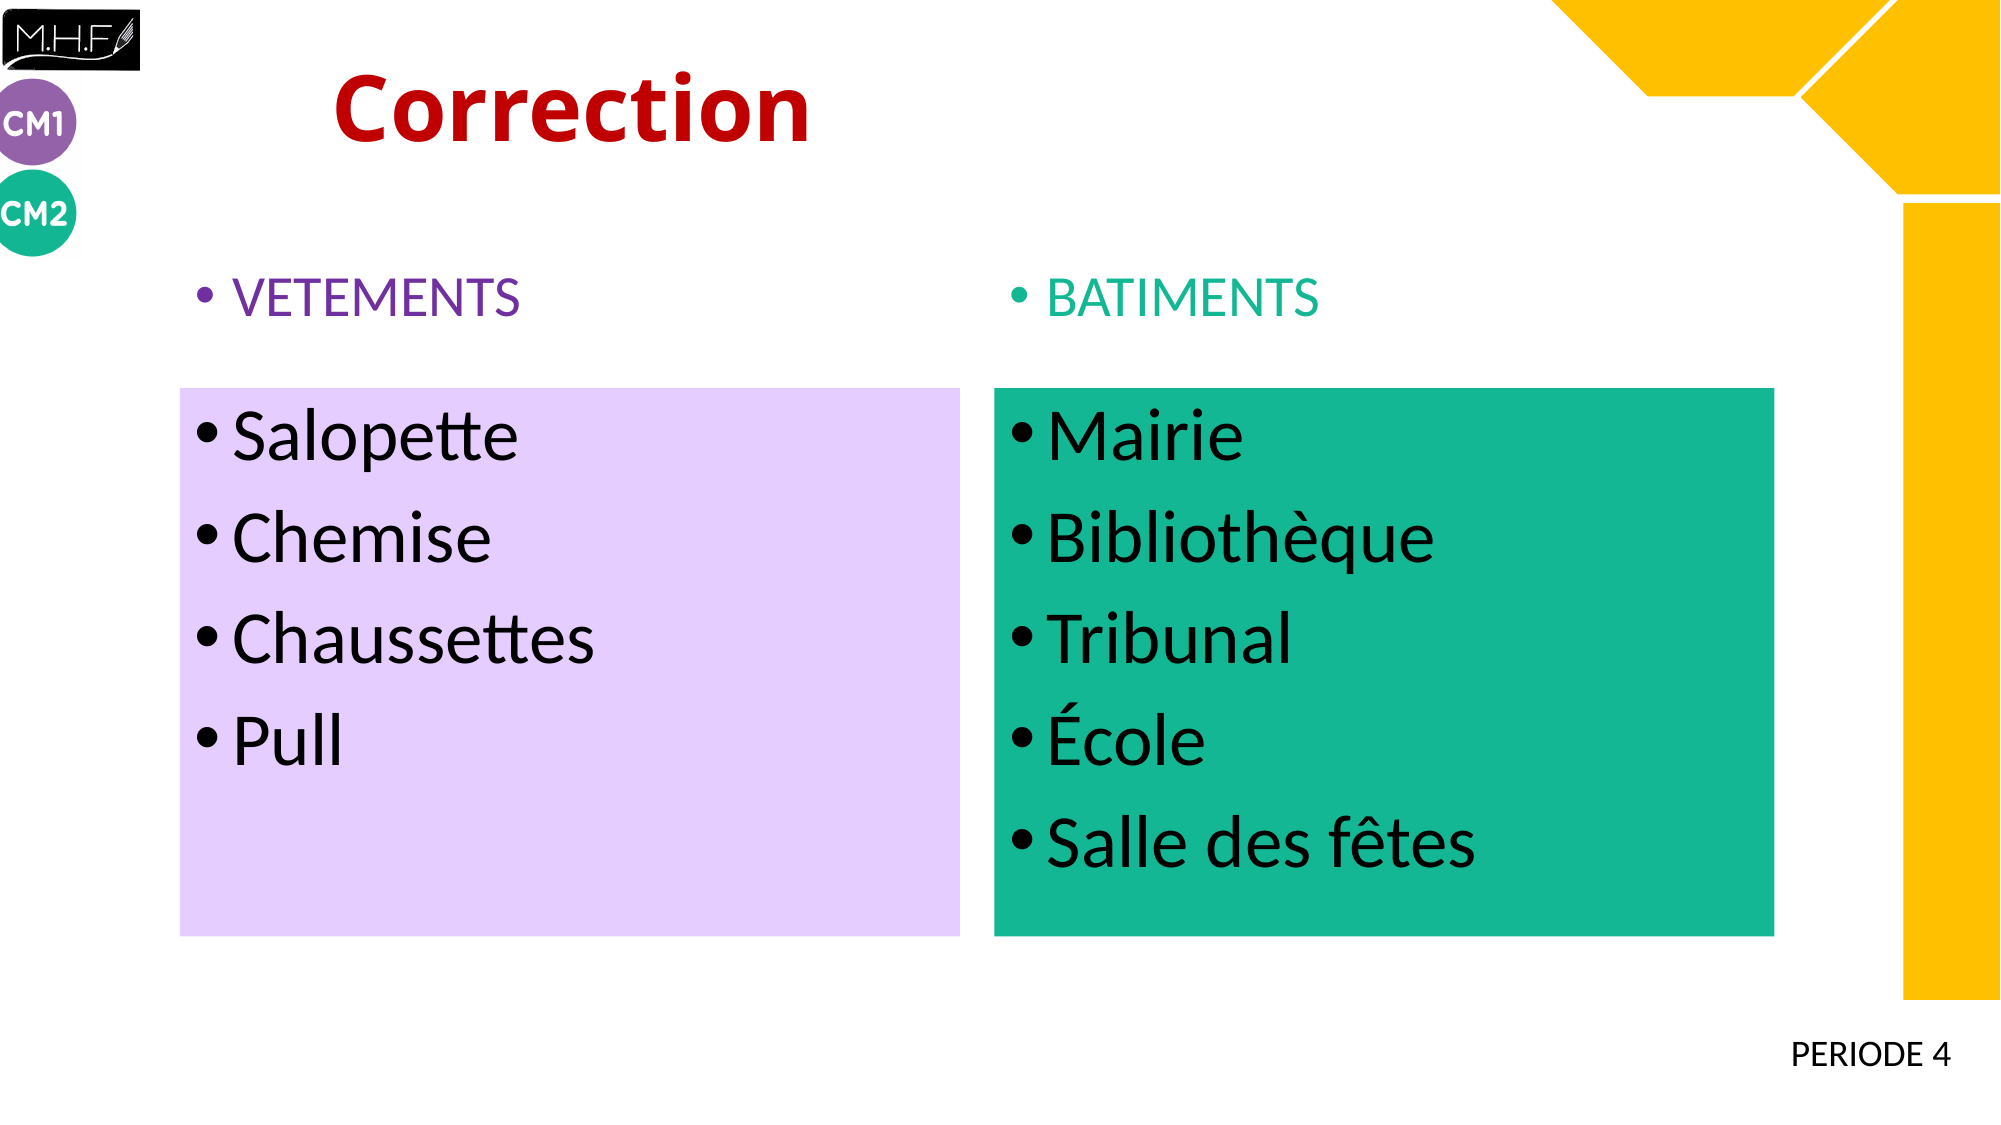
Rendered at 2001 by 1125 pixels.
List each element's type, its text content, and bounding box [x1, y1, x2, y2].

text_box BATIMENTS [994, 258, 1775, 388]
picture [0, 7, 140, 259]
text_box [1549, 0, 1892, 98]
text_box Mairie Bibliothèque Tribunal École Salle des fêtes [994, 388, 1775, 937]
text_box [1799, 0, 2000, 196]
text_box [1902, 202, 2000, 1001]
text_box PERIODE 4 [1362, 1021, 1967, 1125]
text_box VETEMENTS [179, 258, 960, 388]
title Correction [316, 3, 1863, 221]
text_box Salopette Chemise Chaussettes Pull [179, 388, 960, 937]
